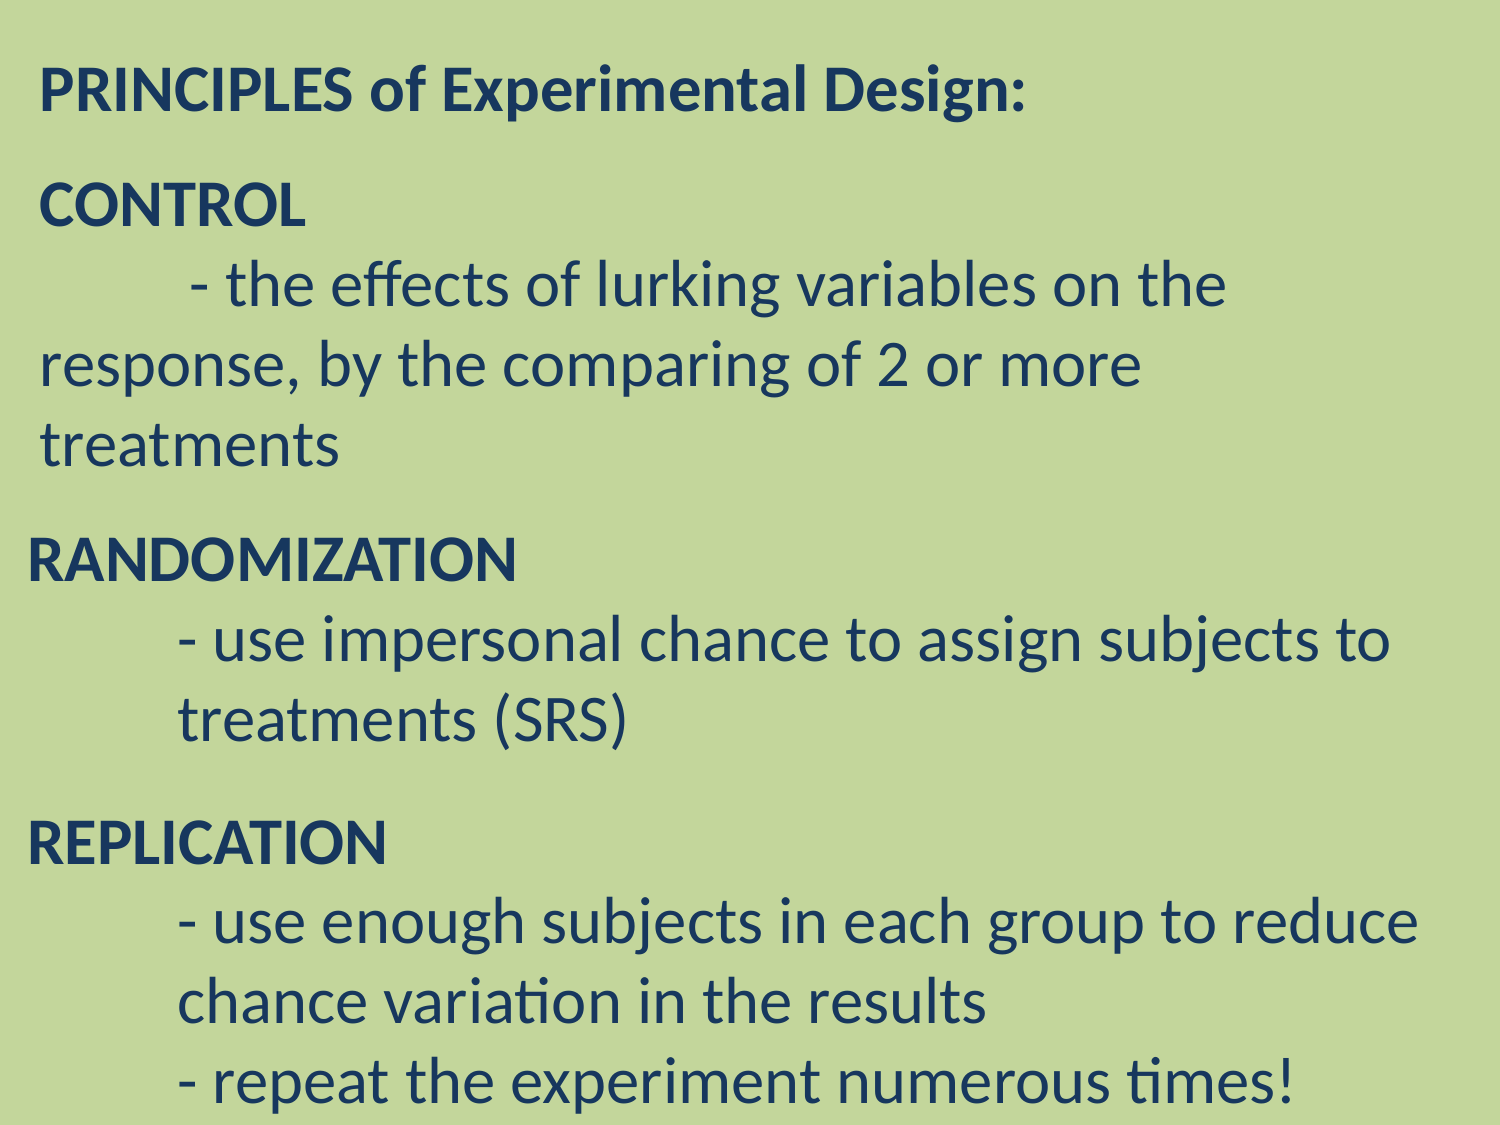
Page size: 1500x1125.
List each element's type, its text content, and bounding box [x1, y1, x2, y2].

text_box REPLICATION - use enough subjects in each group to reduce chance variation in the results - repeat the experiment numerous times! [12, 790, 1488, 1125]
text_box RANDOMIZATION - use impersonal chance to assign subjects to treatments (SRS) [12, 507, 1488, 763]
text_box PRINCIPLES of Experimental Design: [24, 37, 1500, 133]
text_box CONTROL - the effects of lurking variables on the response, by the comparing of 2 or more treatments [24, 152, 1500, 488]
